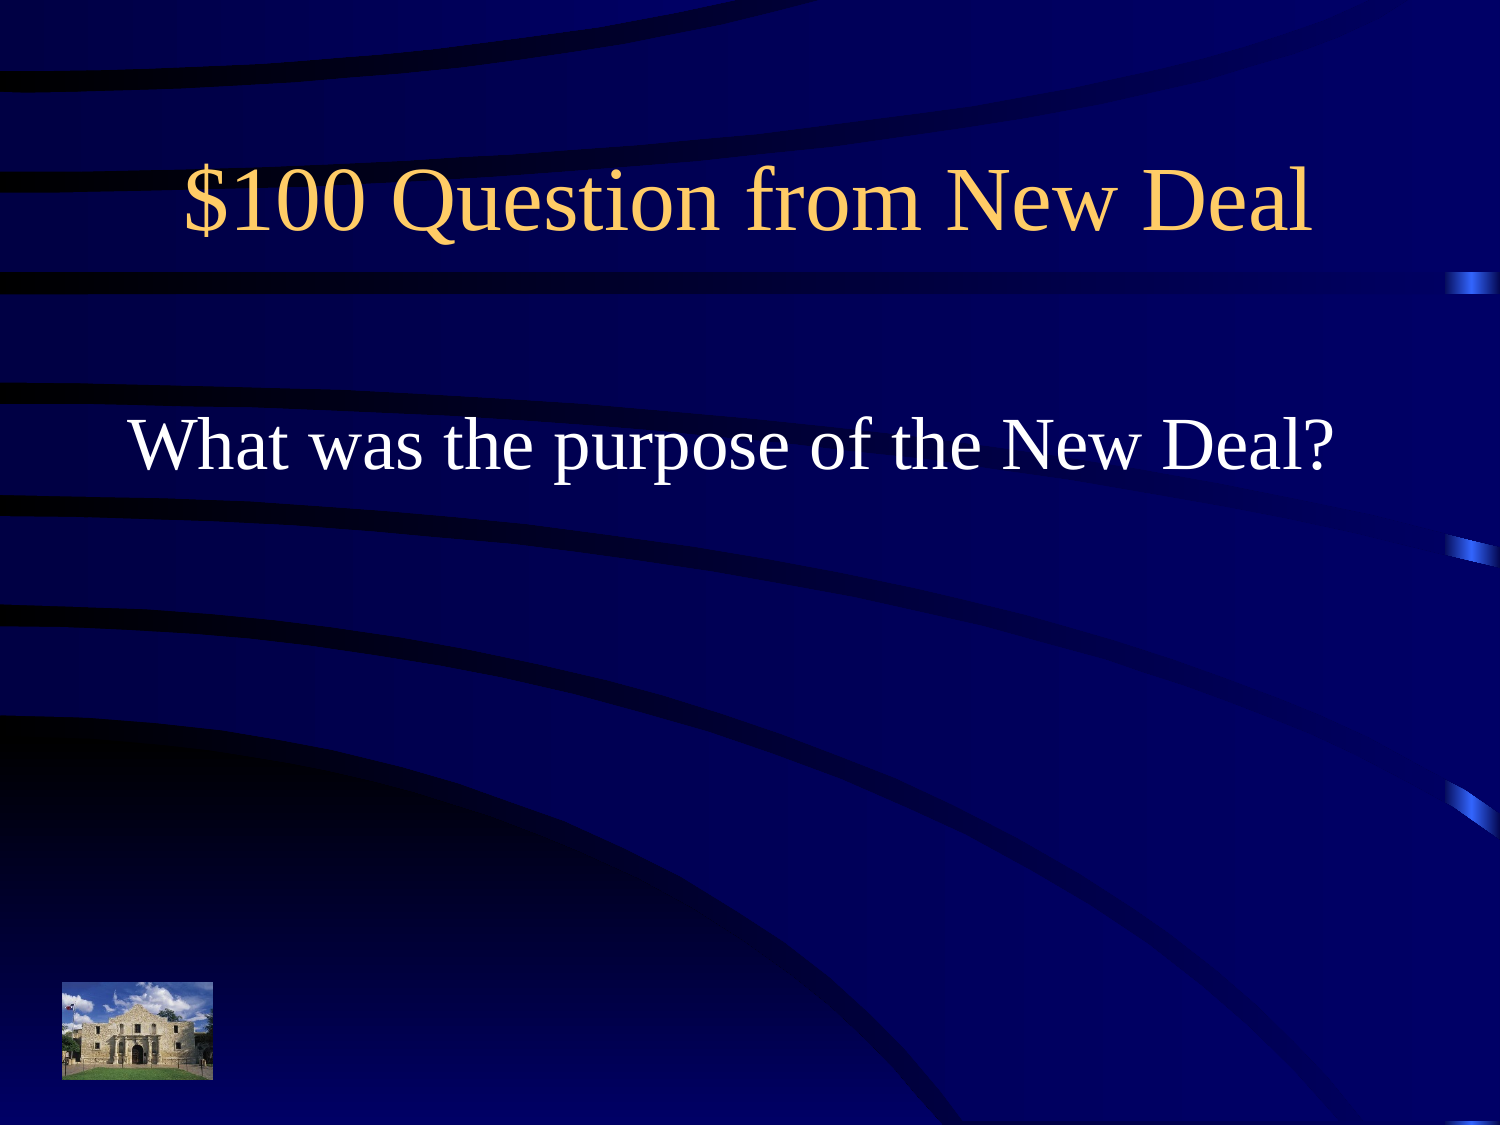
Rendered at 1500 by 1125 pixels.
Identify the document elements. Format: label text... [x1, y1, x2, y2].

text_box What was the purpose of the New Deal? [112, 387, 1388, 493]
picture [62, 982, 213, 1081]
title $100 Question from New Deal [112, 99, 1388, 288]
